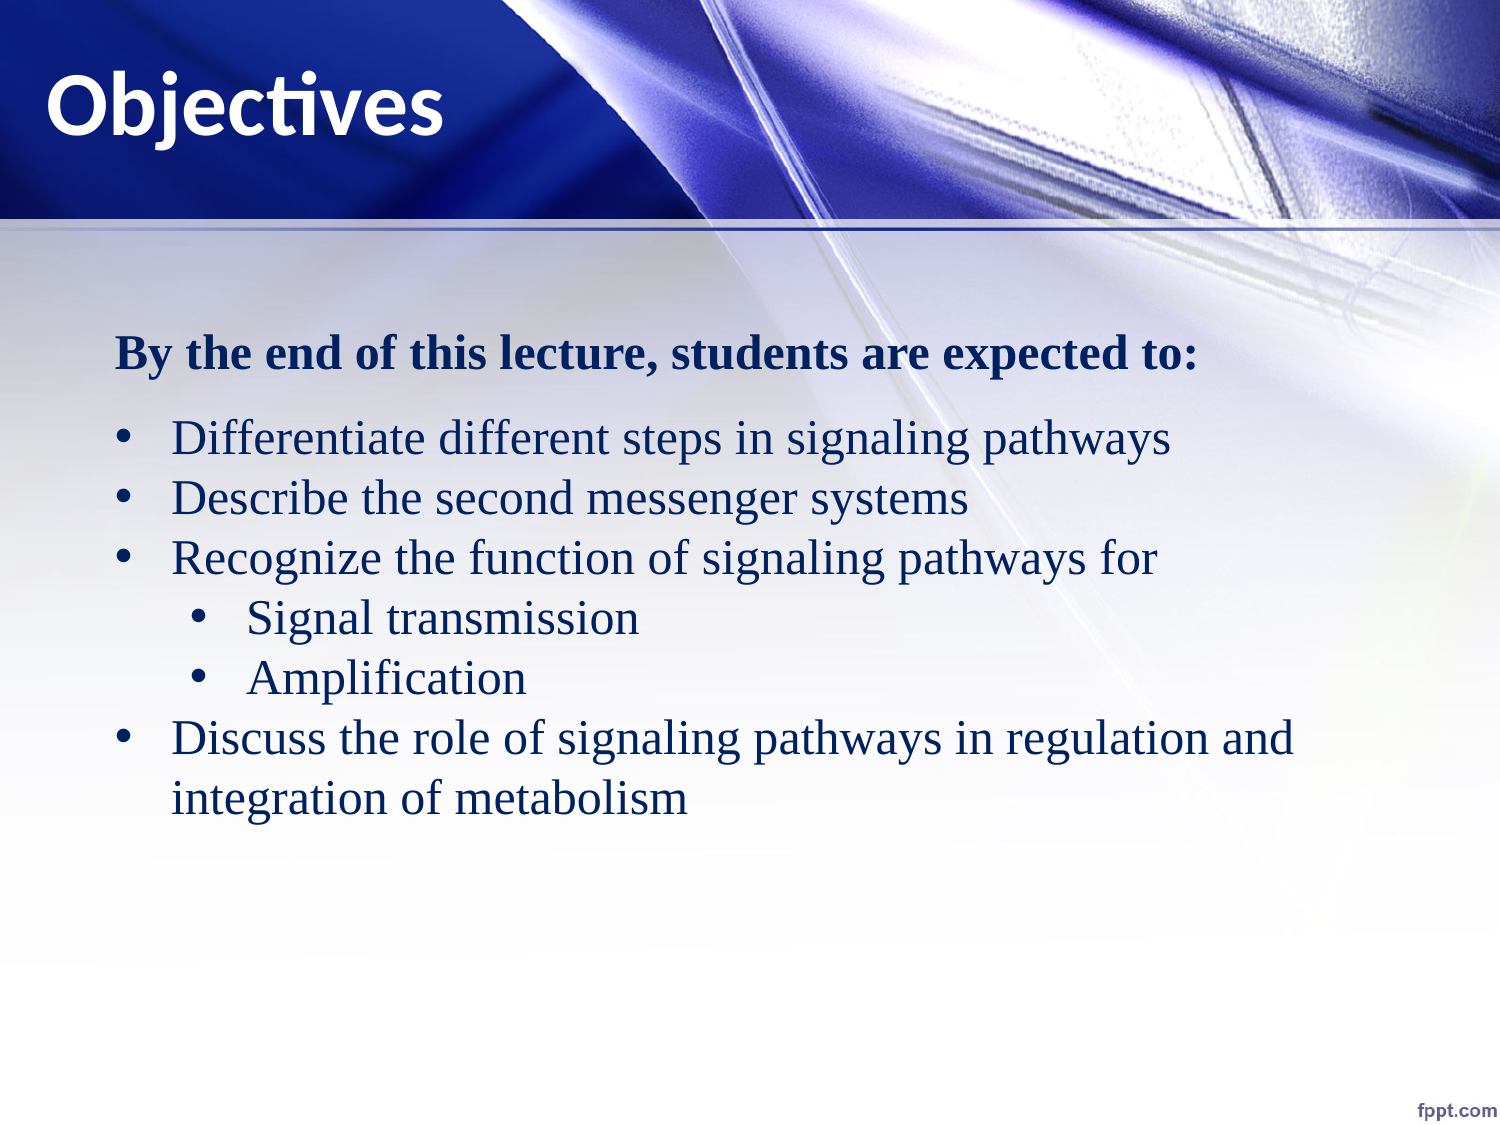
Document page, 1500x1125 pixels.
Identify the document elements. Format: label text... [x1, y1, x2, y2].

picture [0, 0, 1500, 1125]
text_box By the end of this lecture, students are expected to: Differentiate different steps in signaling pathways Describe the second messenger systems Recognize the function of signaling pathways for Signal transmission Amplification Discuss the role of signaling pathways in regulation and integration of metabolism [99, 312, 1425, 833]
text_box Objectives [32, 36, 461, 161]
